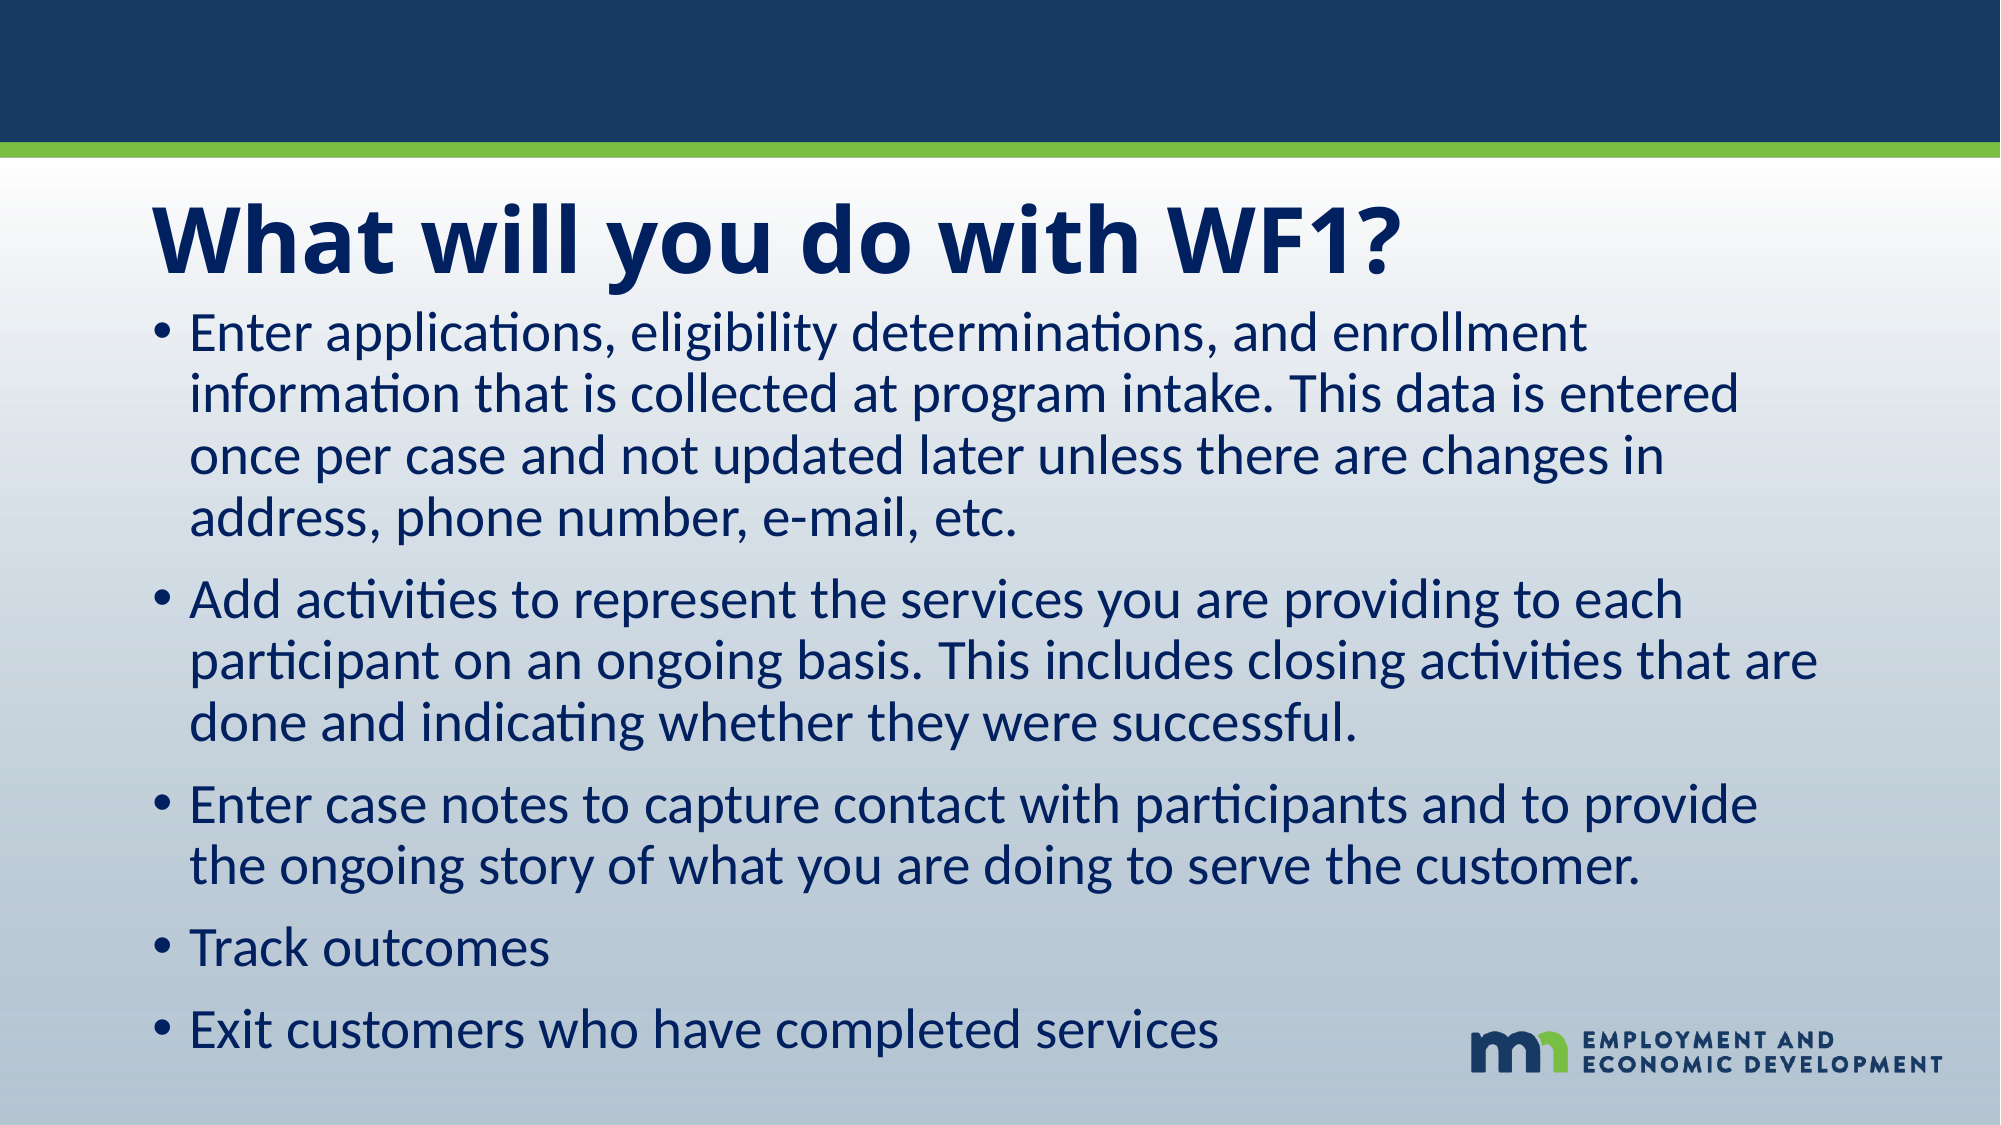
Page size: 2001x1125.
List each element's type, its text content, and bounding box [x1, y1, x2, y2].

picture [0, 0, 2000, 1125]
title What will you do with WF1? [137, 171, 1863, 294]
list Enter applications, eligibility determinations, and enrollment information that is collected at program intake. This data is entered once per case and not updated later unless there are changes in address, phone number, e-mail, etc. Add activities to represent the services you are providing to each participant on an ongoing basis. This includes closing activities that are done and indicating whether they were successful. Enter case notes to capture contact with participants and to provide the ongoing story of what you are doing to serve the customer. Track outcomes Exit customers who have completed services [137, 294, 1863, 1070]
